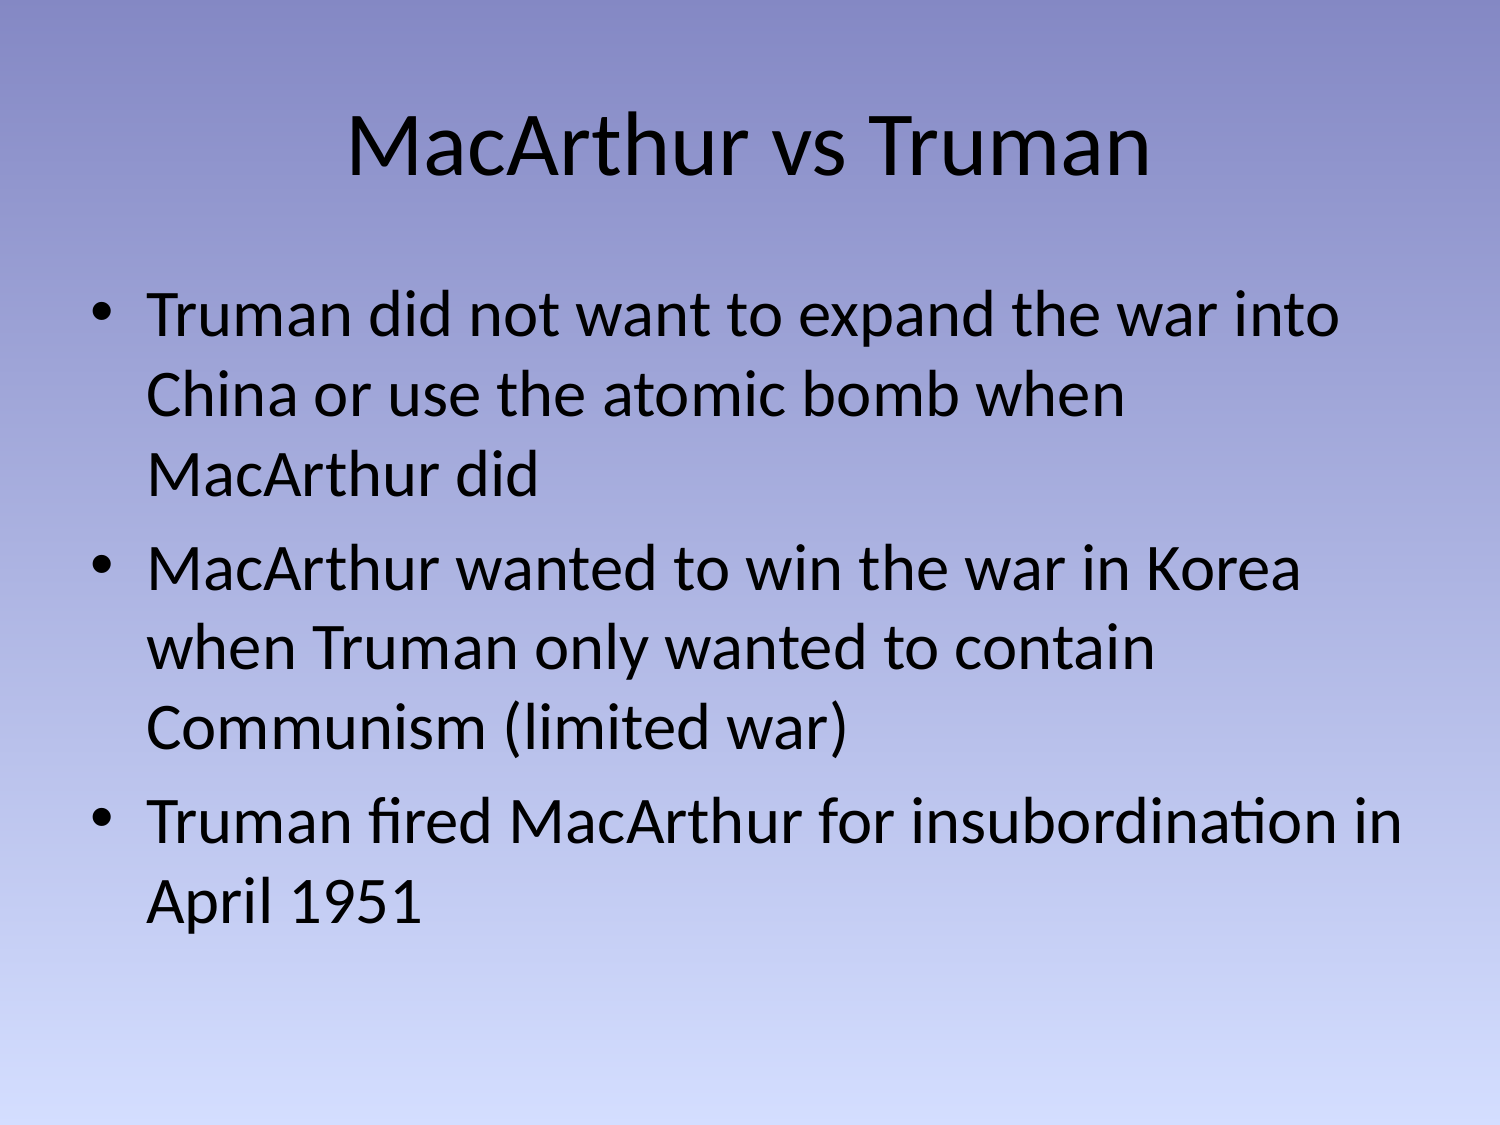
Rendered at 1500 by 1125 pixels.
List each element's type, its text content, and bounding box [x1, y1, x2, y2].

title MacArthur vs Truman [75, 45, 1425, 233]
list Truman did not want to expand the war into China or use the atomic bomb when MacArthur did MacArthur wanted to win the war in Korea when Truman only wanted to contain Communism (limited war) Truman fired MacArthur for insubordination in April 1951 [75, 262, 1425, 1005]
